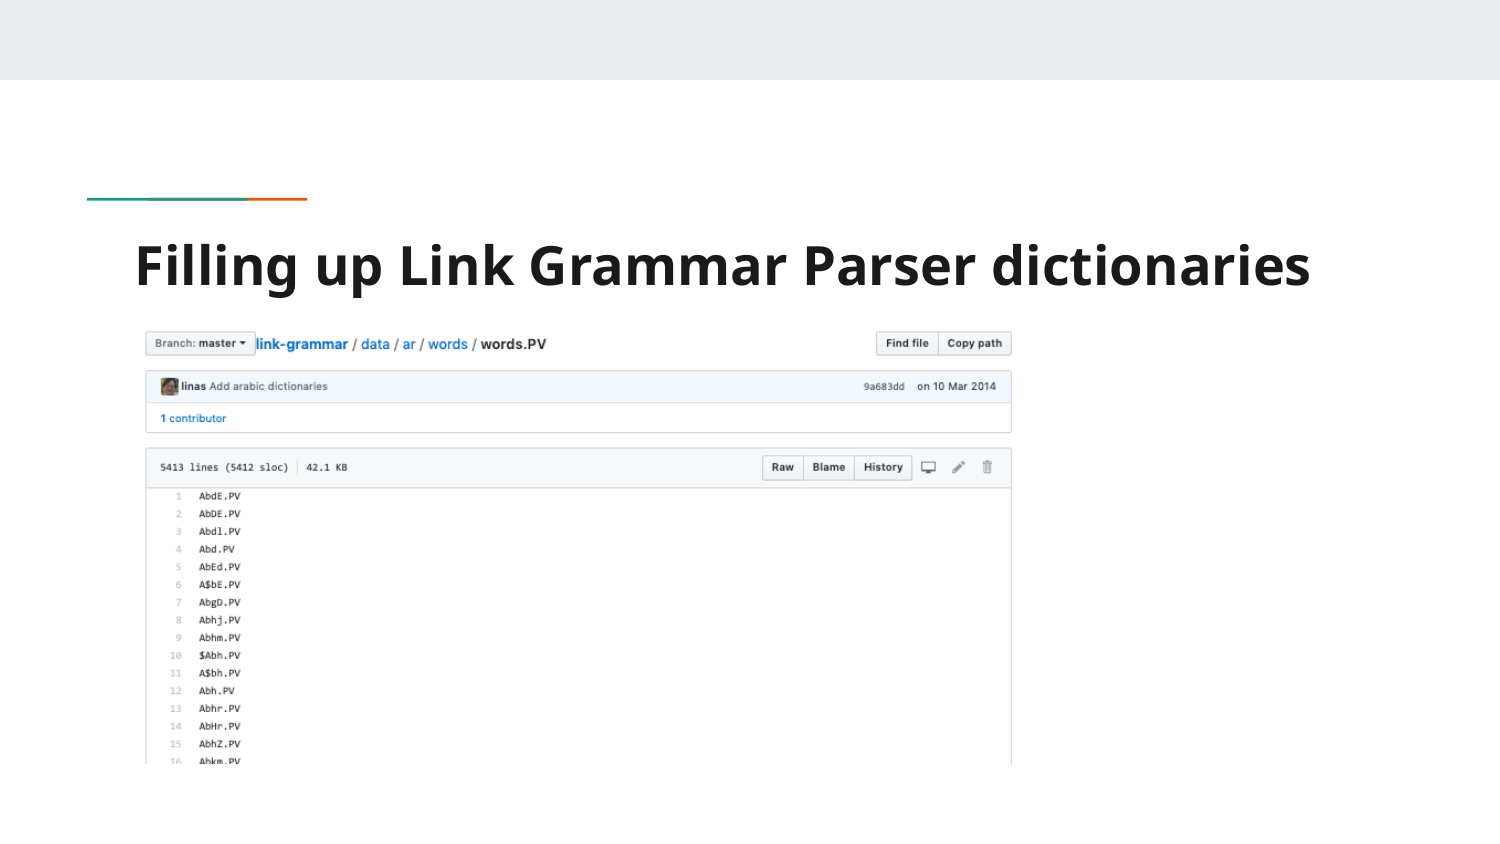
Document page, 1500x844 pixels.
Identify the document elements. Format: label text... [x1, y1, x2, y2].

title Filling up Link Grammar Parser dictionaries [119, 216, 1381, 305]
picture [129, 317, 1034, 765]
